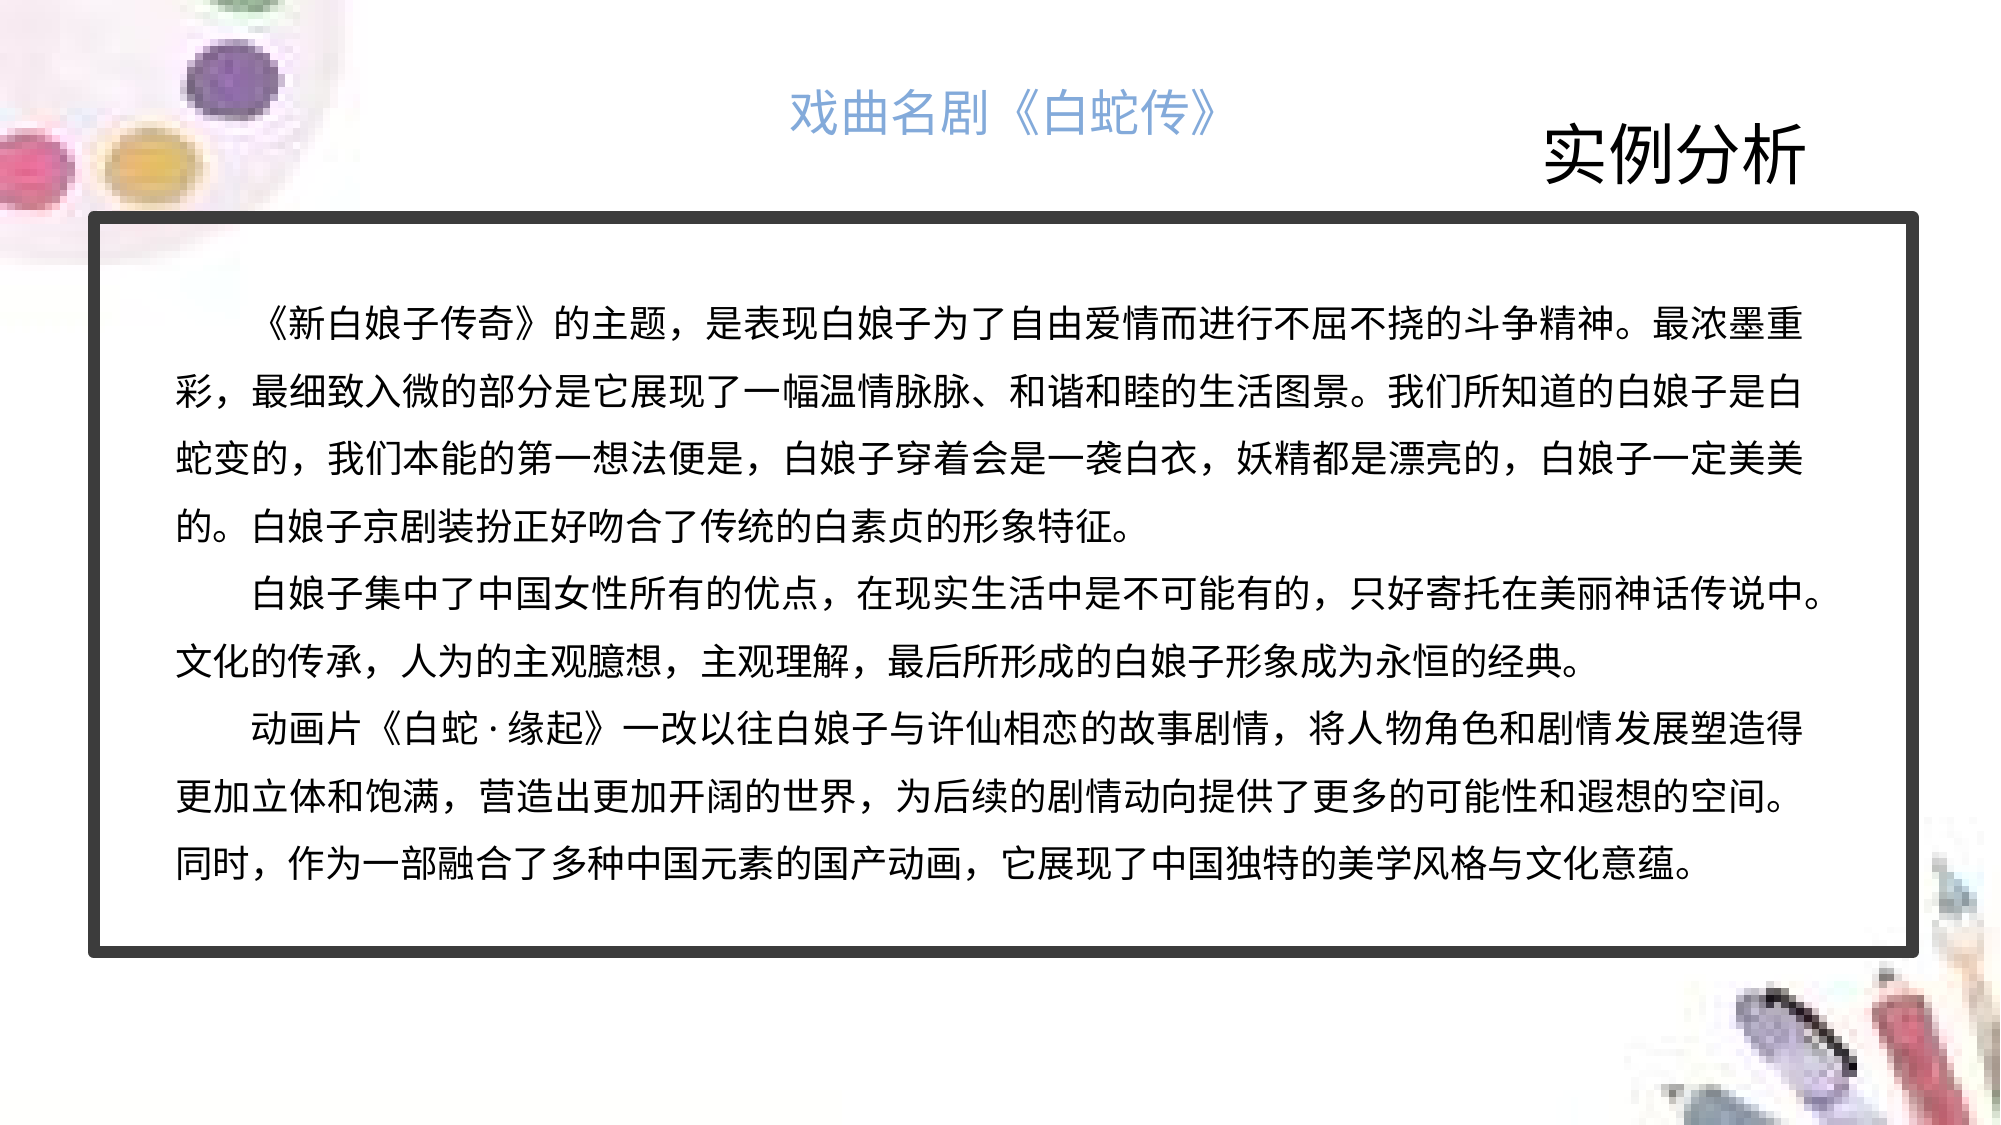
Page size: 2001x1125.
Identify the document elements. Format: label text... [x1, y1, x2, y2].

text_box 实例分析 [1526, 106, 1871, 201]
text_box [92, 215, 1915, 954]
picture [0, 0, 2000, 1125]
text_box 戏曲名剧《白蛇传》 [567, 74, 1463, 149]
text_box 《新白娘子传奇》的主题，是表现白娘子为了自由爱情而进行不屈不挠的斗争精神。最浓墨重彩，最细致入微的部分是它展现了一幅温情脉脉、和谐和睦的生活图景。我们所知道的白娘子是白蛇变的，我们本能的第一想法便是，白娘子穿着会是一袭白衣，妖精都是漂亮的，白娘子一定美美的。白娘子京剧装扮正好吻合了传统的白素贞的形象特征。 白娘子集中了中国女性所有的优点，在现实生活中是不可能有的，只好寄托在美丽神话传说中。文化的传承，人为的主观臆想，主观理解，最后所形成的白娘子形象成为永恒的经典。 动画片《白蛇·缘起》一改以往白娘子与许仙相恋的故事剧情，将人物角色和剧情发展塑造得更加立体和饱满，营造出更加开阔的世界，为后续的剧情动向提供了更多的可能性和遐想的空间。同时，作为一部融合了多种中国元素的国产动画，它展现了中国独特的美学风格与文化意蕴。 [160, 270, 1819, 893]
